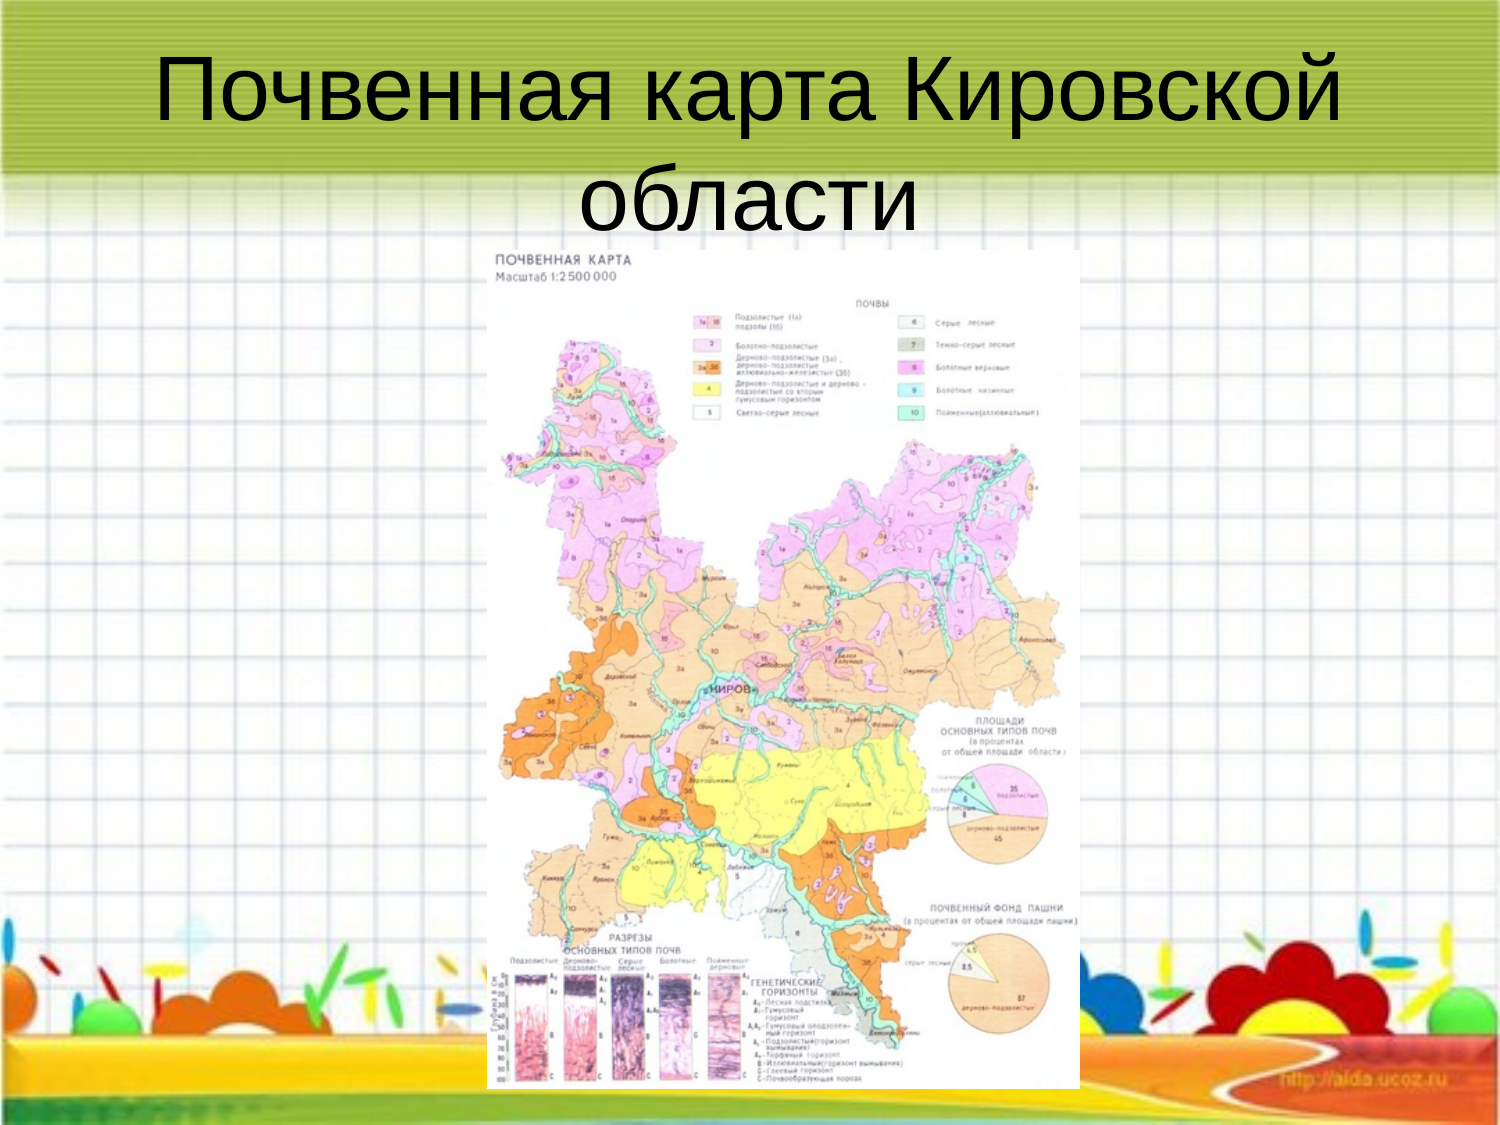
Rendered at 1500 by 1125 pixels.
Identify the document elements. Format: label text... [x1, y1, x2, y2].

title Почвенная карта Кировской области [75, 45, 1425, 233]
picture [0, 0, 1500, 1125]
